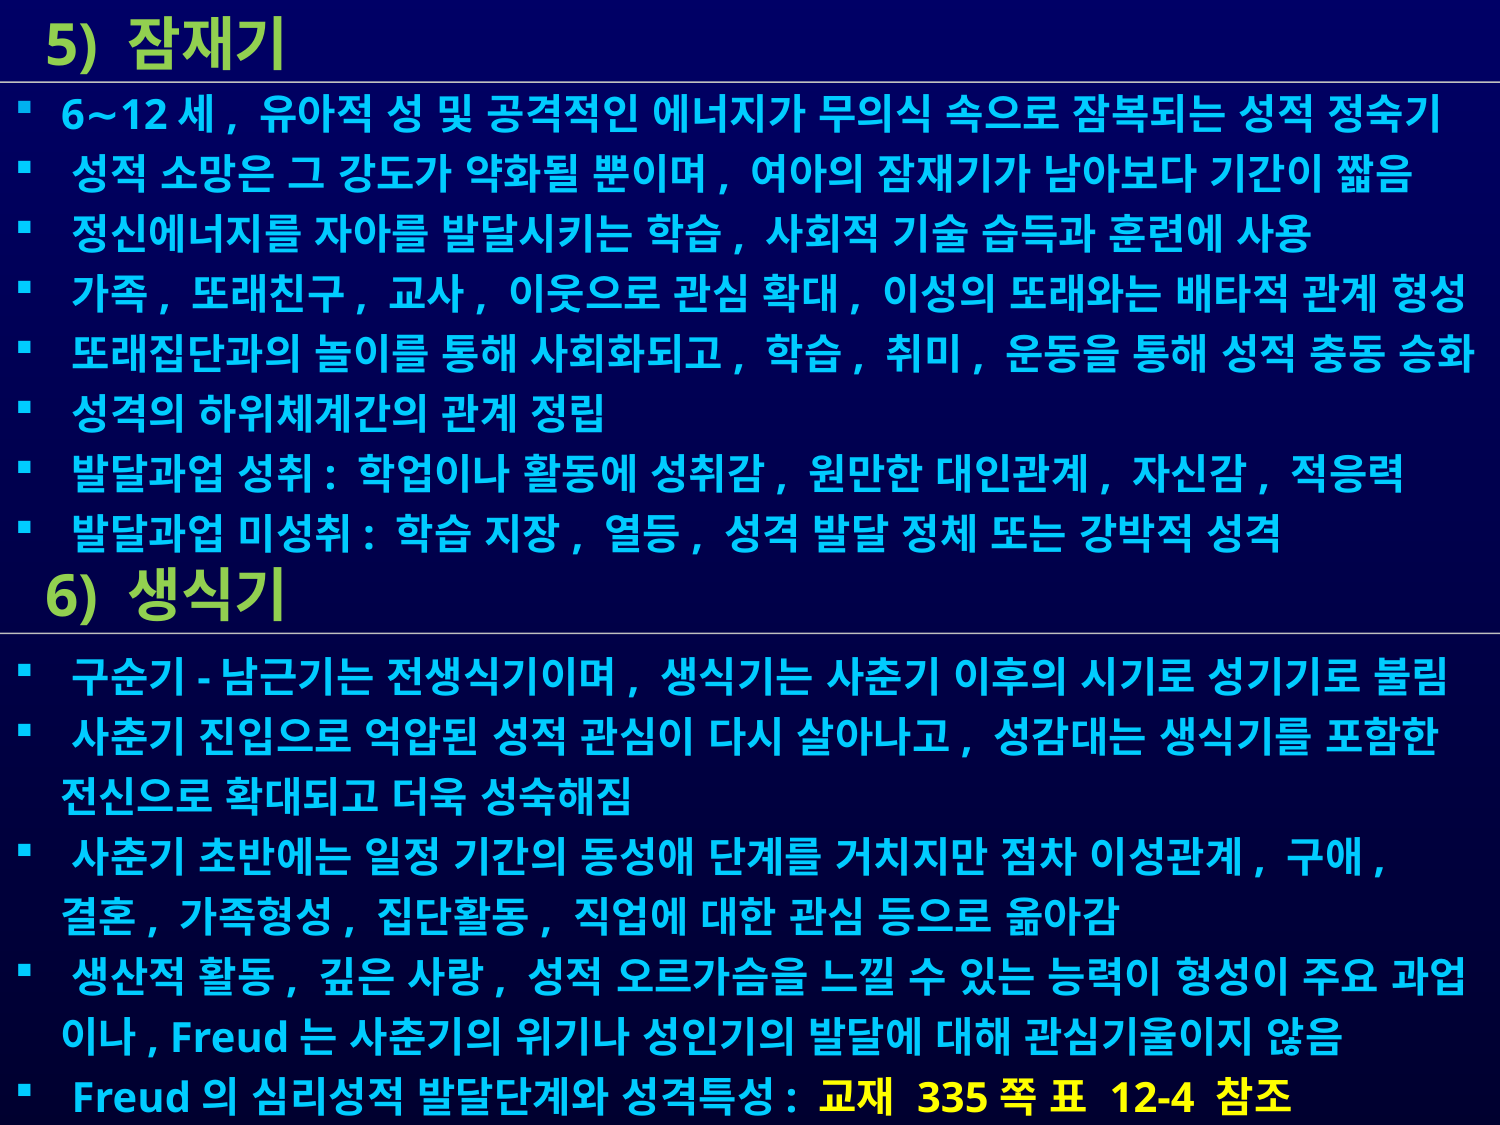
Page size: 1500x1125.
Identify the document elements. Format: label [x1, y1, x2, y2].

text_box [0, 0, 1500, 1125]
